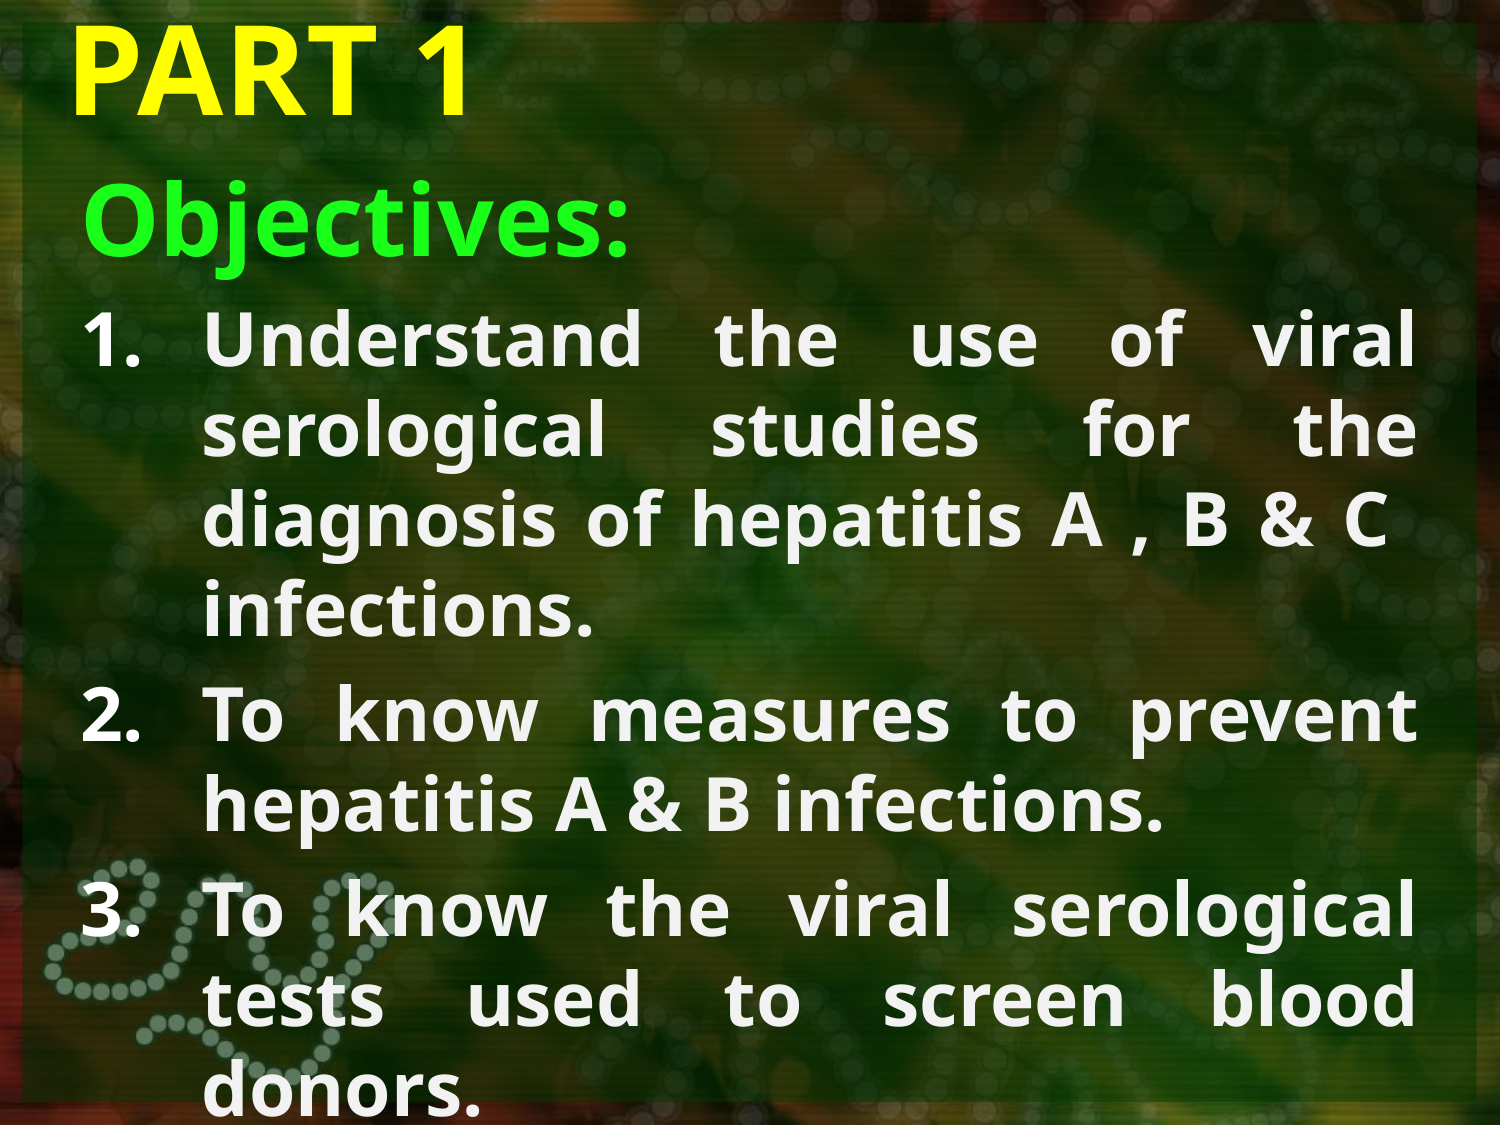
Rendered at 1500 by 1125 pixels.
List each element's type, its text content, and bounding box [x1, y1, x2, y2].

subtitle Objectives: Understand the use of viral serological studies for the diagnosis of hepatitis A , B & C infections. To know measures to prevent hepatitis A & B infections. To know the viral serological tests used to screen blood donors. Risk of transmission of HBV [64, 148, 1435, 437]
picture [0, 0, 1500, 1125]
title PART 1 [50, 56, 1251, 299]
